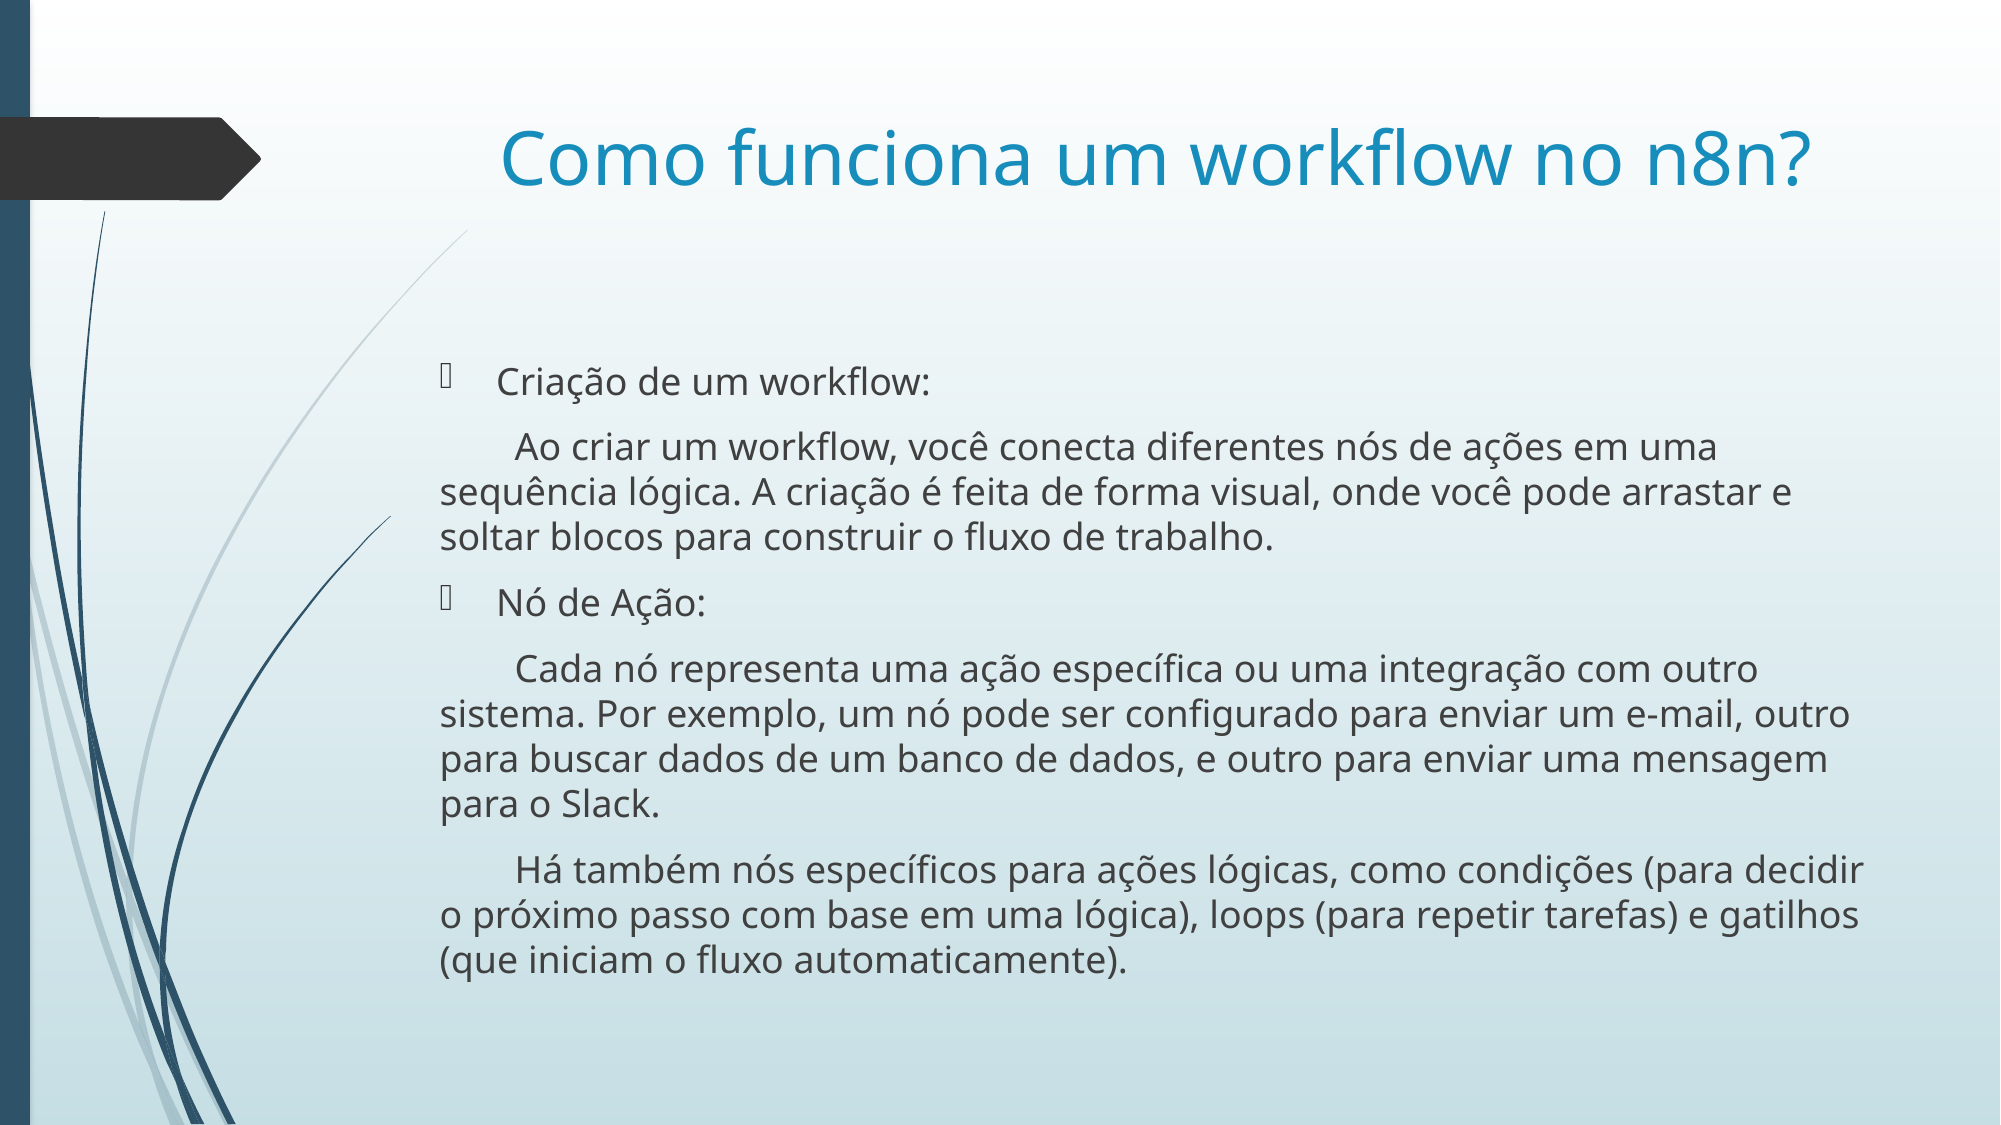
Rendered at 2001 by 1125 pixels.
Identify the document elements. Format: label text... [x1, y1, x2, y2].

title Como funciona um workflow no n8n? [425, 102, 1888, 313]
list Criação de um workflow: Ao criar um workflow, você conecta diferentes nós de ações em uma sequência lógica. A criação é feita de forma visual, onde você pode arrastar e soltar blocos para construir o fluxo de trabalho. Nó de Ação: Cada nó representa uma ação específica ou uma integração com outro sistema. Por exemplo, um nó pode ser configurado para enviar um e-mail, outro para buscar dados de um banco de dados, e outro para enviar uma mensagem para o Slack. Há também nós específicos para ações lógicas, como condições (para decidir o próximo passo com base em uma lógica), loops (para repetir tarefas) e gatilhos (que iniciam o fluxo automaticamente). [424, 350, 1887, 1017]
